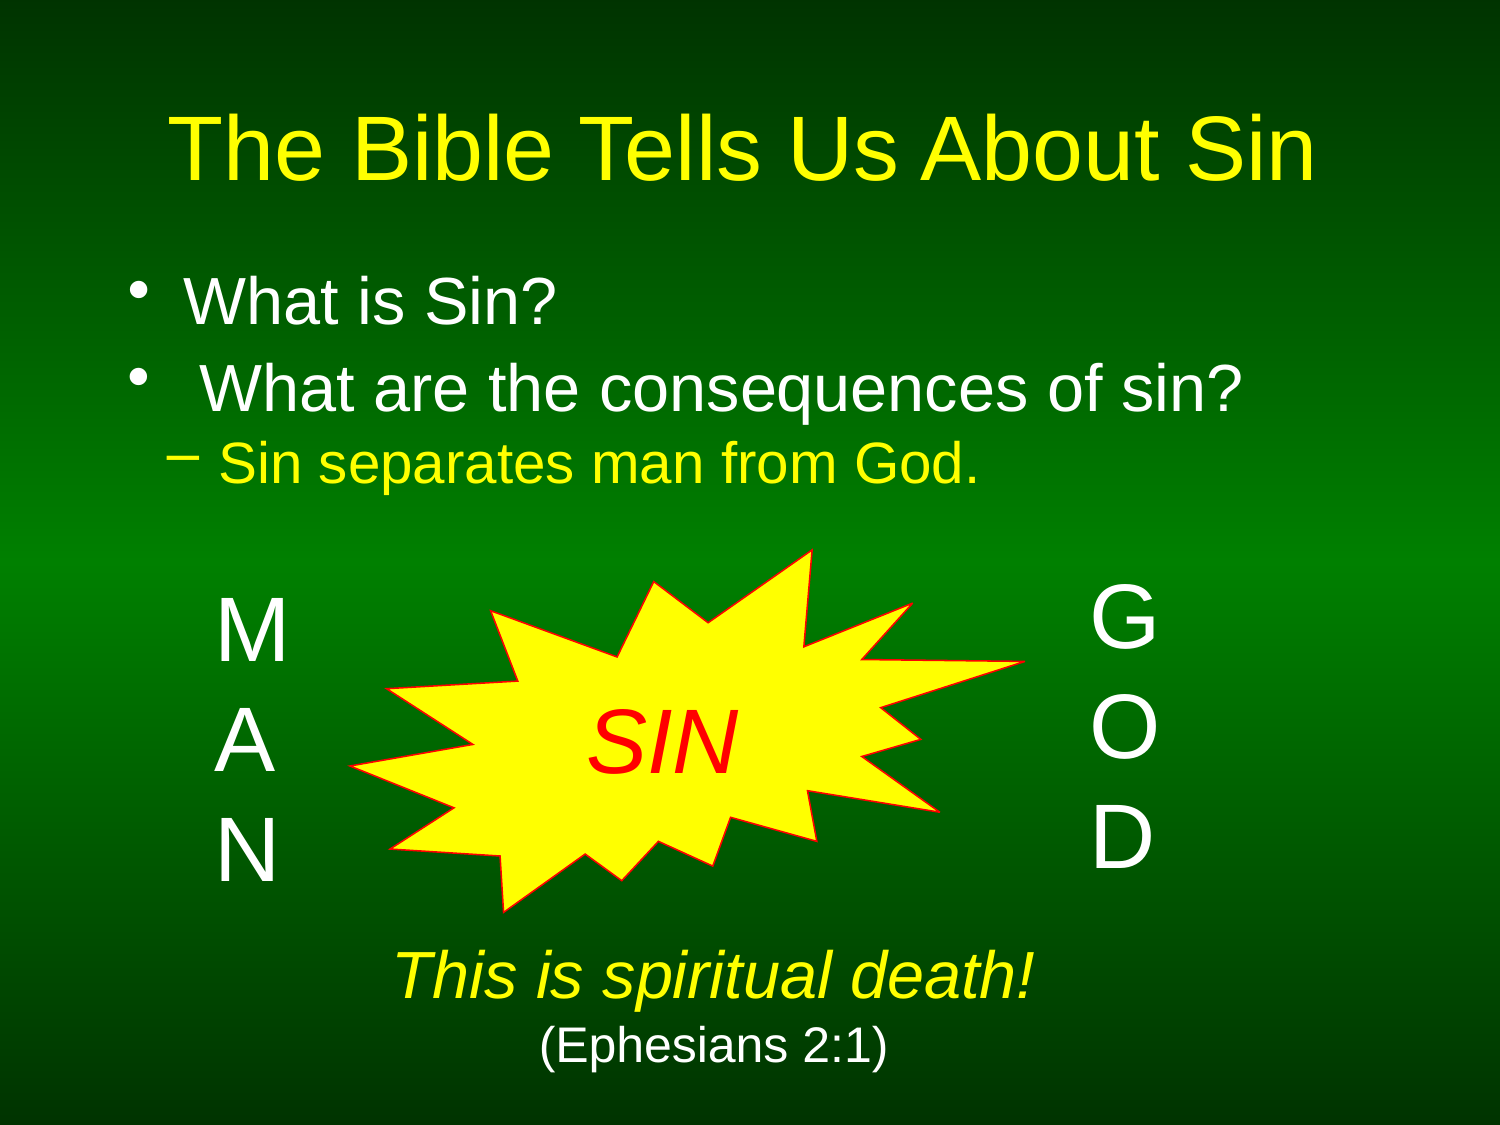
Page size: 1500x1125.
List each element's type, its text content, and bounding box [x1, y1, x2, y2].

title The Bible Tells Us About Sin [50, 50, 1438, 238]
text_box This is spiritual death! (Ephesians 2:1) [275, 924, 1153, 1080]
list What is Sin? [112, 249, 1450, 338]
text_box G O D [1074, 563, 1197, 895]
text_box What are the consequences of sin? Sin separates man from God. [112, 337, 1413, 563]
text_box M A N [200, 563, 322, 908]
text_box SIN [349, 563, 1025, 913]
